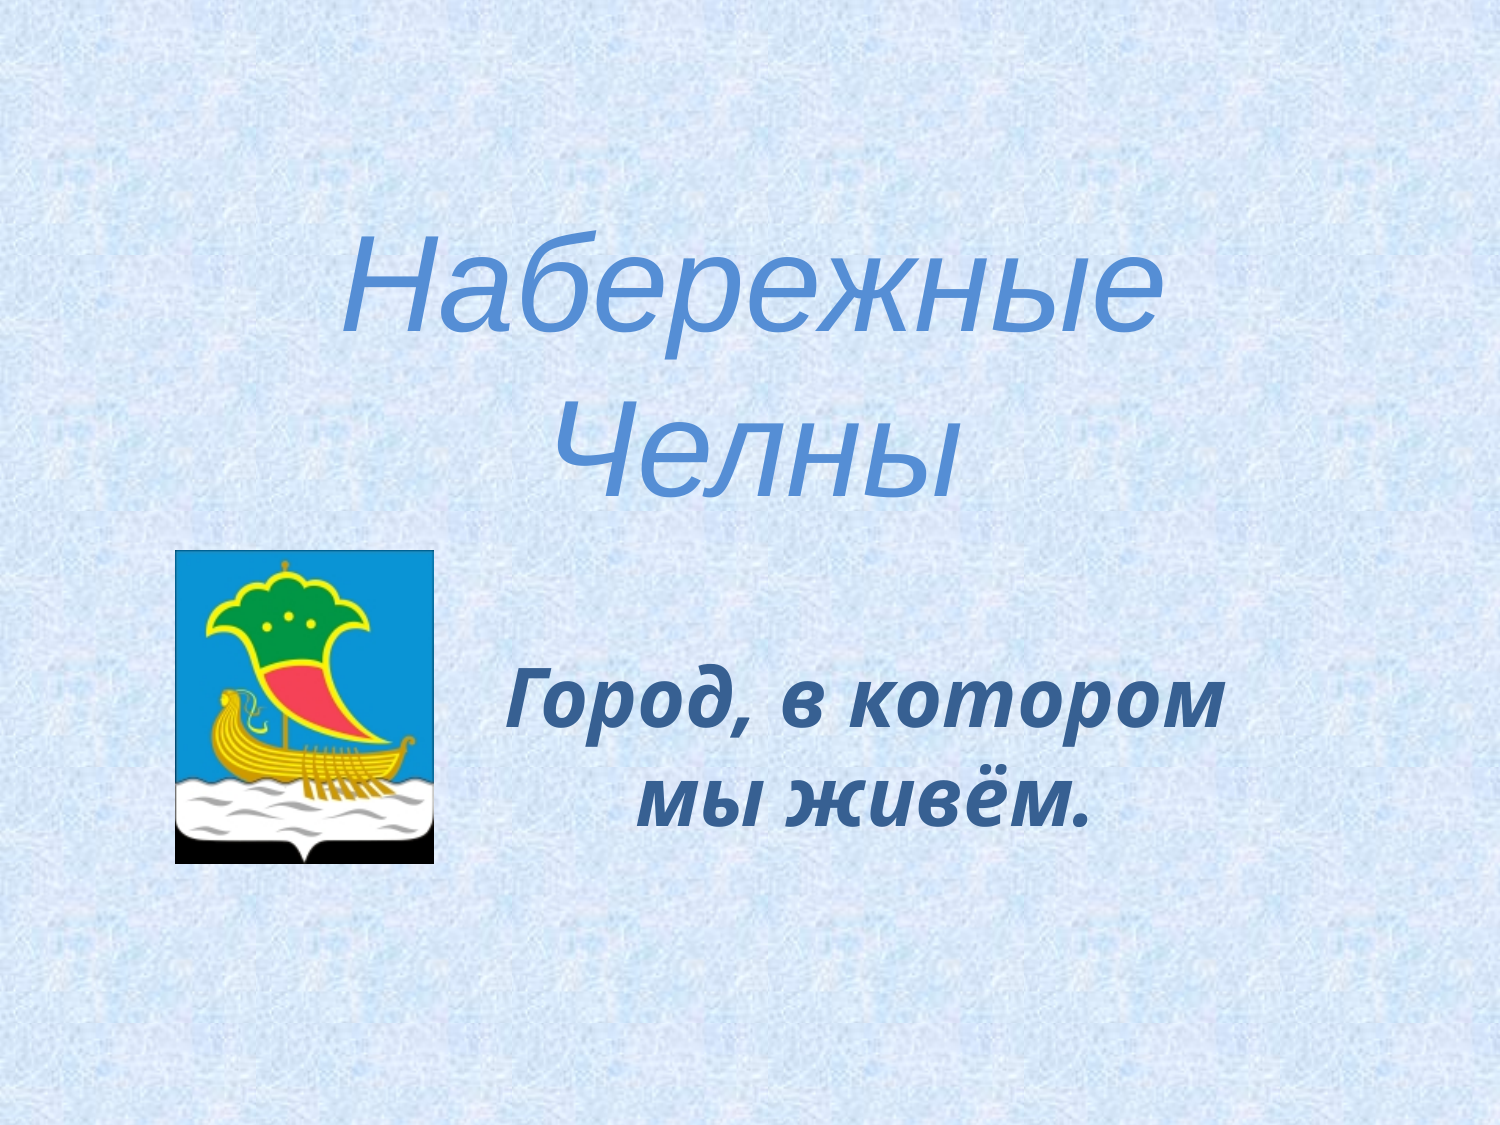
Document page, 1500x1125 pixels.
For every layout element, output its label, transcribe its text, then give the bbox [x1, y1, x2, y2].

title Набережные Челны [222, 281, 1286, 438]
picture [0, 0, 1500, 1125]
subtitle Город, в котором мы живём. [456, 637, 1276, 926]
